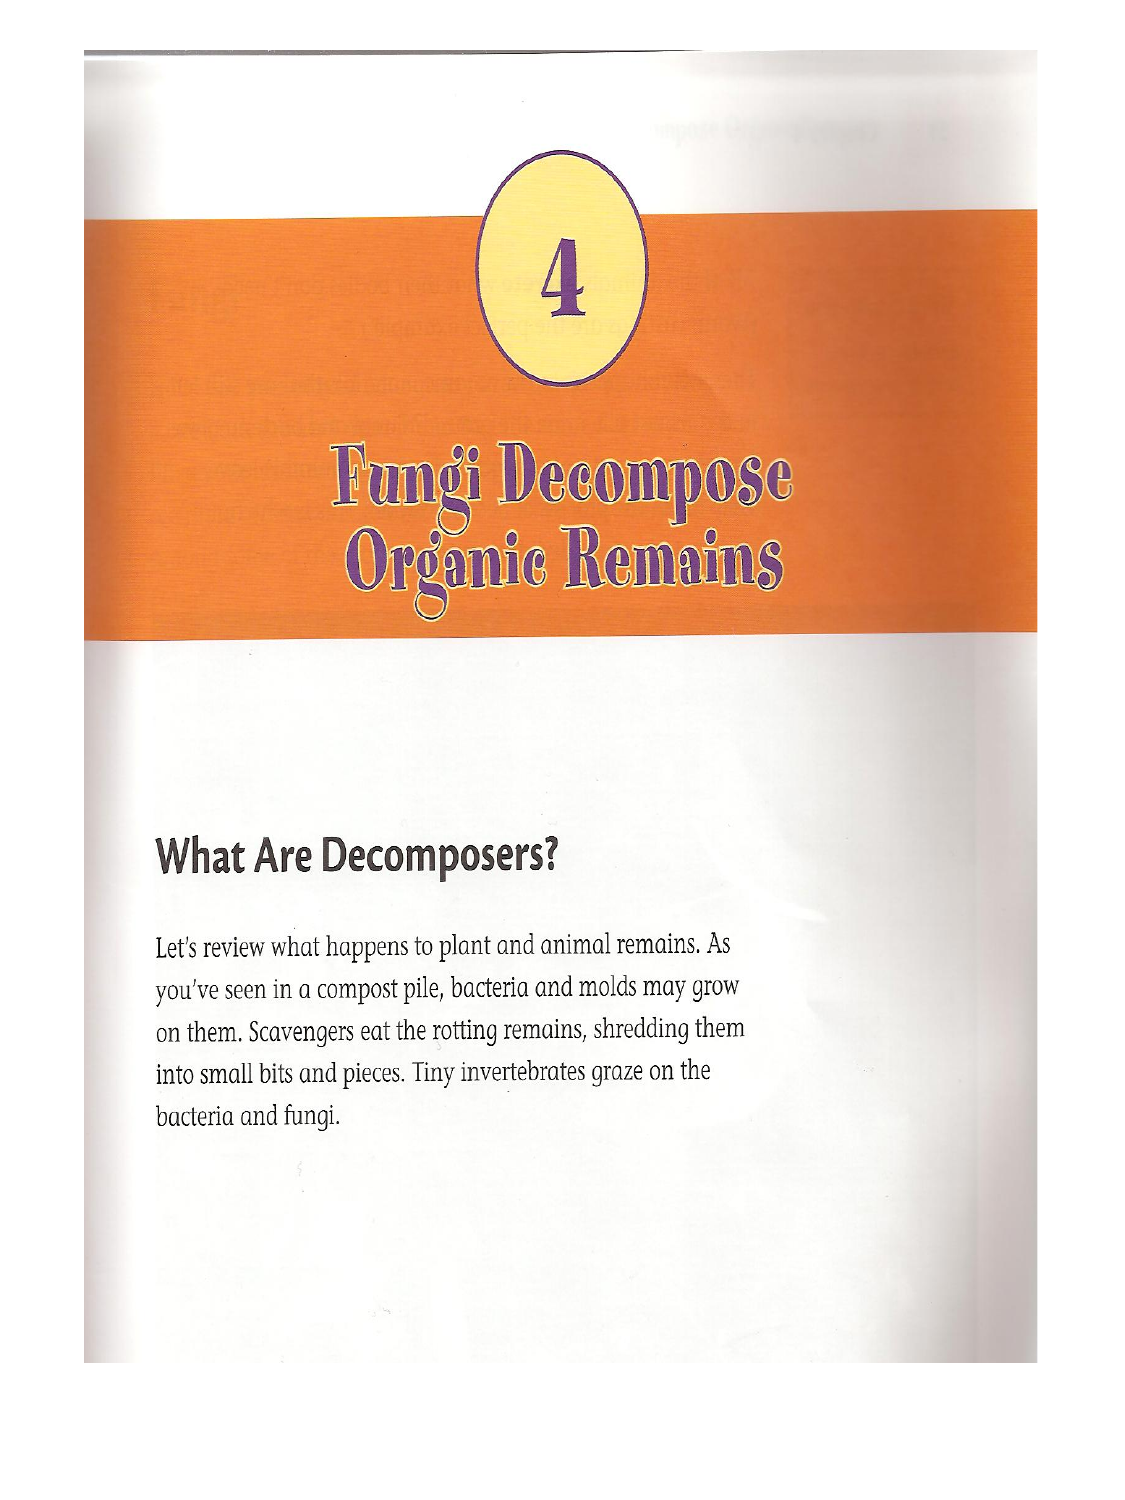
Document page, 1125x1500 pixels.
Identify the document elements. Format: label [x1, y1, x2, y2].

picture [83, 49, 1038, 1363]
